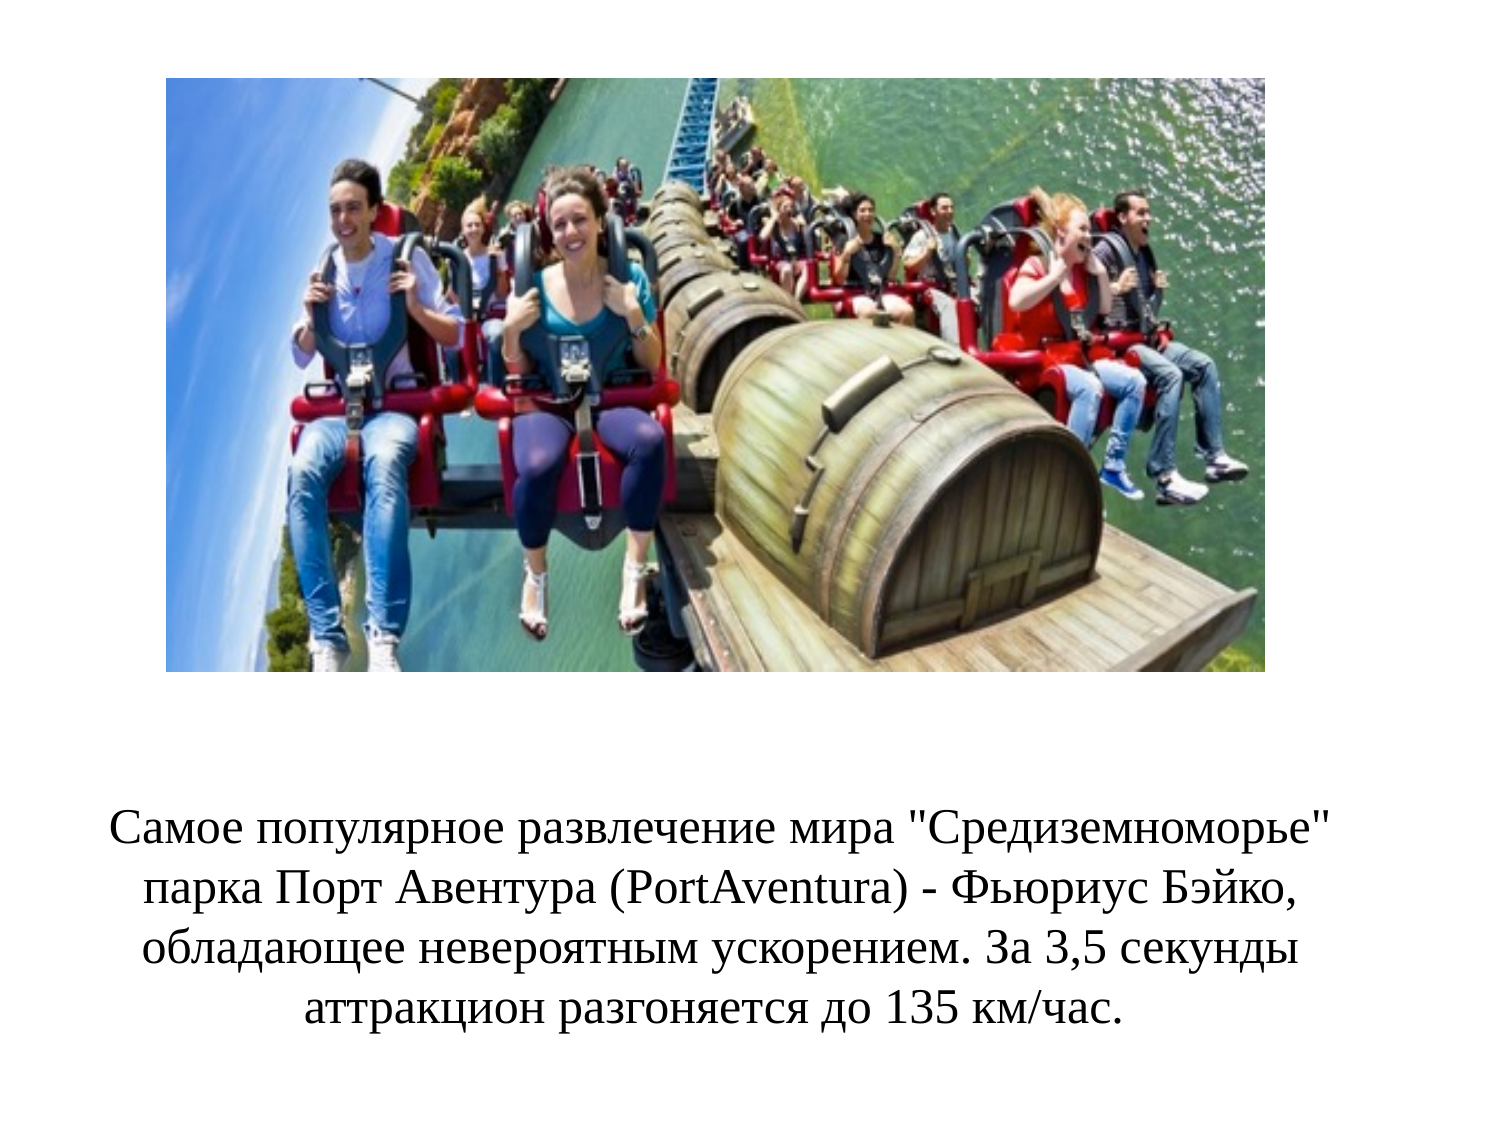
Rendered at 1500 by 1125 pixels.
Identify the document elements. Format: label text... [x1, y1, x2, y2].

subtitle Самое популярное развлечение мира "Средиземноморье" парка Порт Авентура (PortAventura) - Фьюриус Бэйко, обладающее невероятным ускорением. За 3,5 секунды аттракцион разгоняется до 135 км/час. [76, 716, 1365, 1047]
picture [165, 77, 1265, 673]
